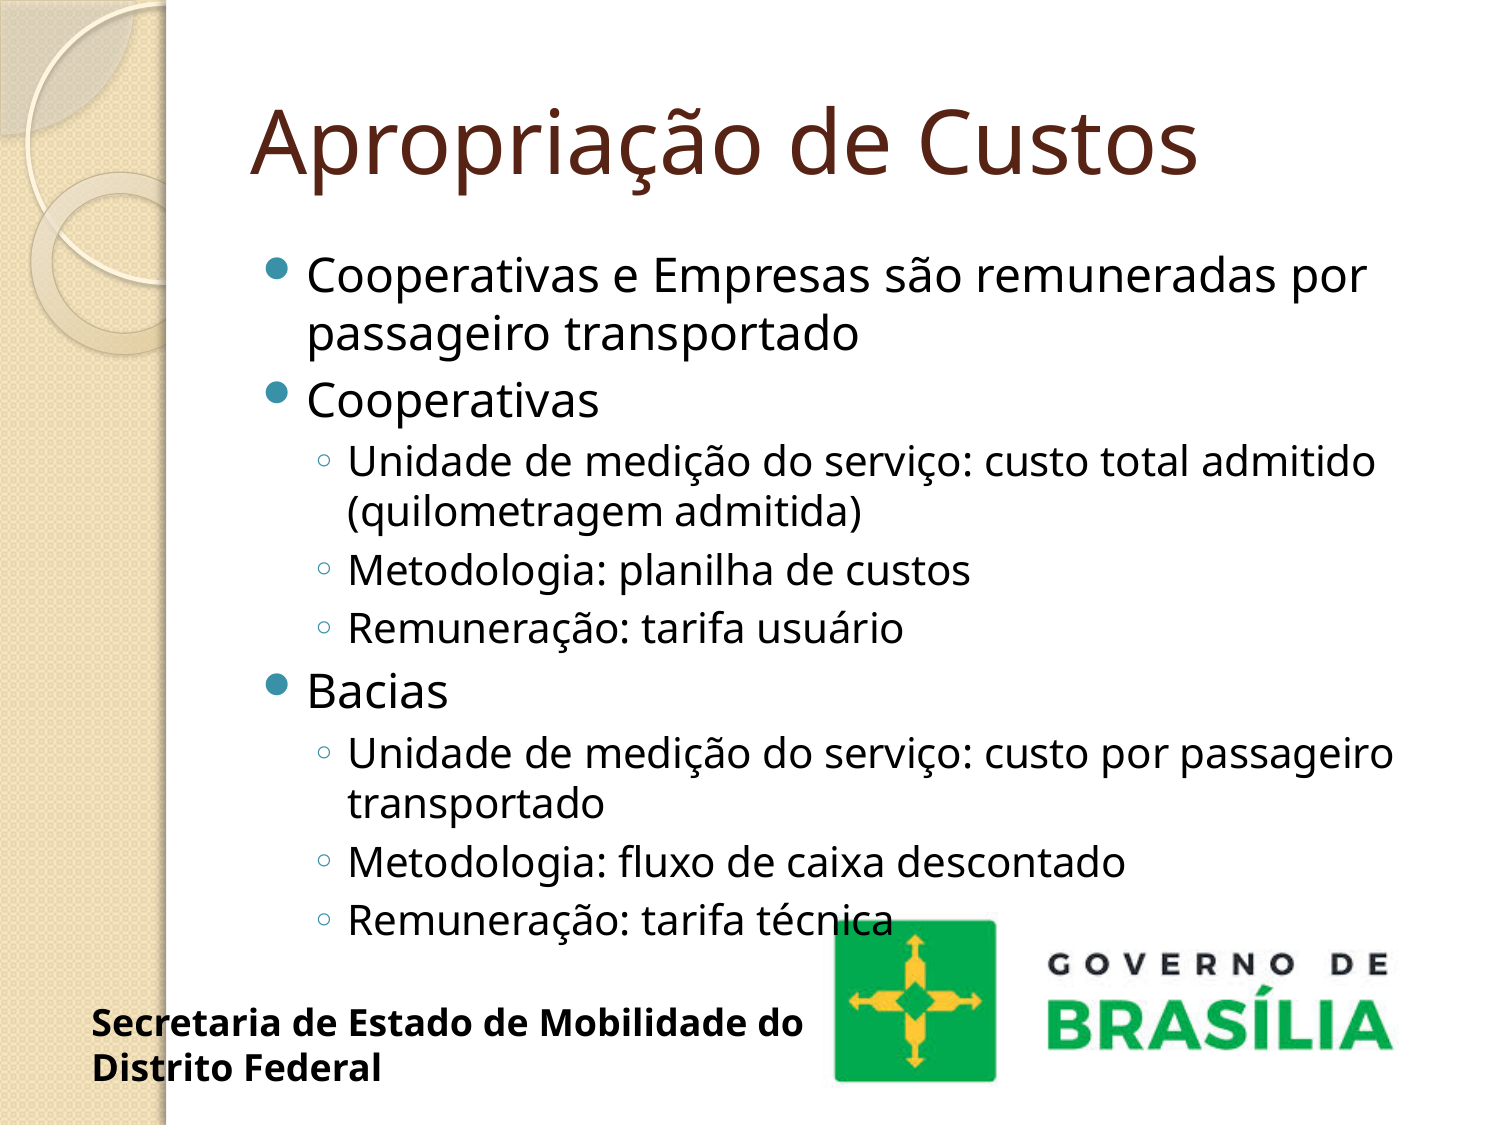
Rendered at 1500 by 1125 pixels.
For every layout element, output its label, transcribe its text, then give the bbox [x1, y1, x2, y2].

title Apropriação de Custos [235, 45, 1466, 233]
list Cooperativas e Empresas são remuneradas por passageiro transportado Cooperativas Unidade de medição do serviço: custo total admitido (quilometragem admitida) Metodologia: planilha de custos Remuneração: tarifa usuário Bacias Unidade de medição do serviço: custo por passageiro transportado Metodologia: fluxo de caixa descontado Remuneração: tarifa técnica [235, 237, 1466, 953]
picture [823, 953, 1424, 1118]
